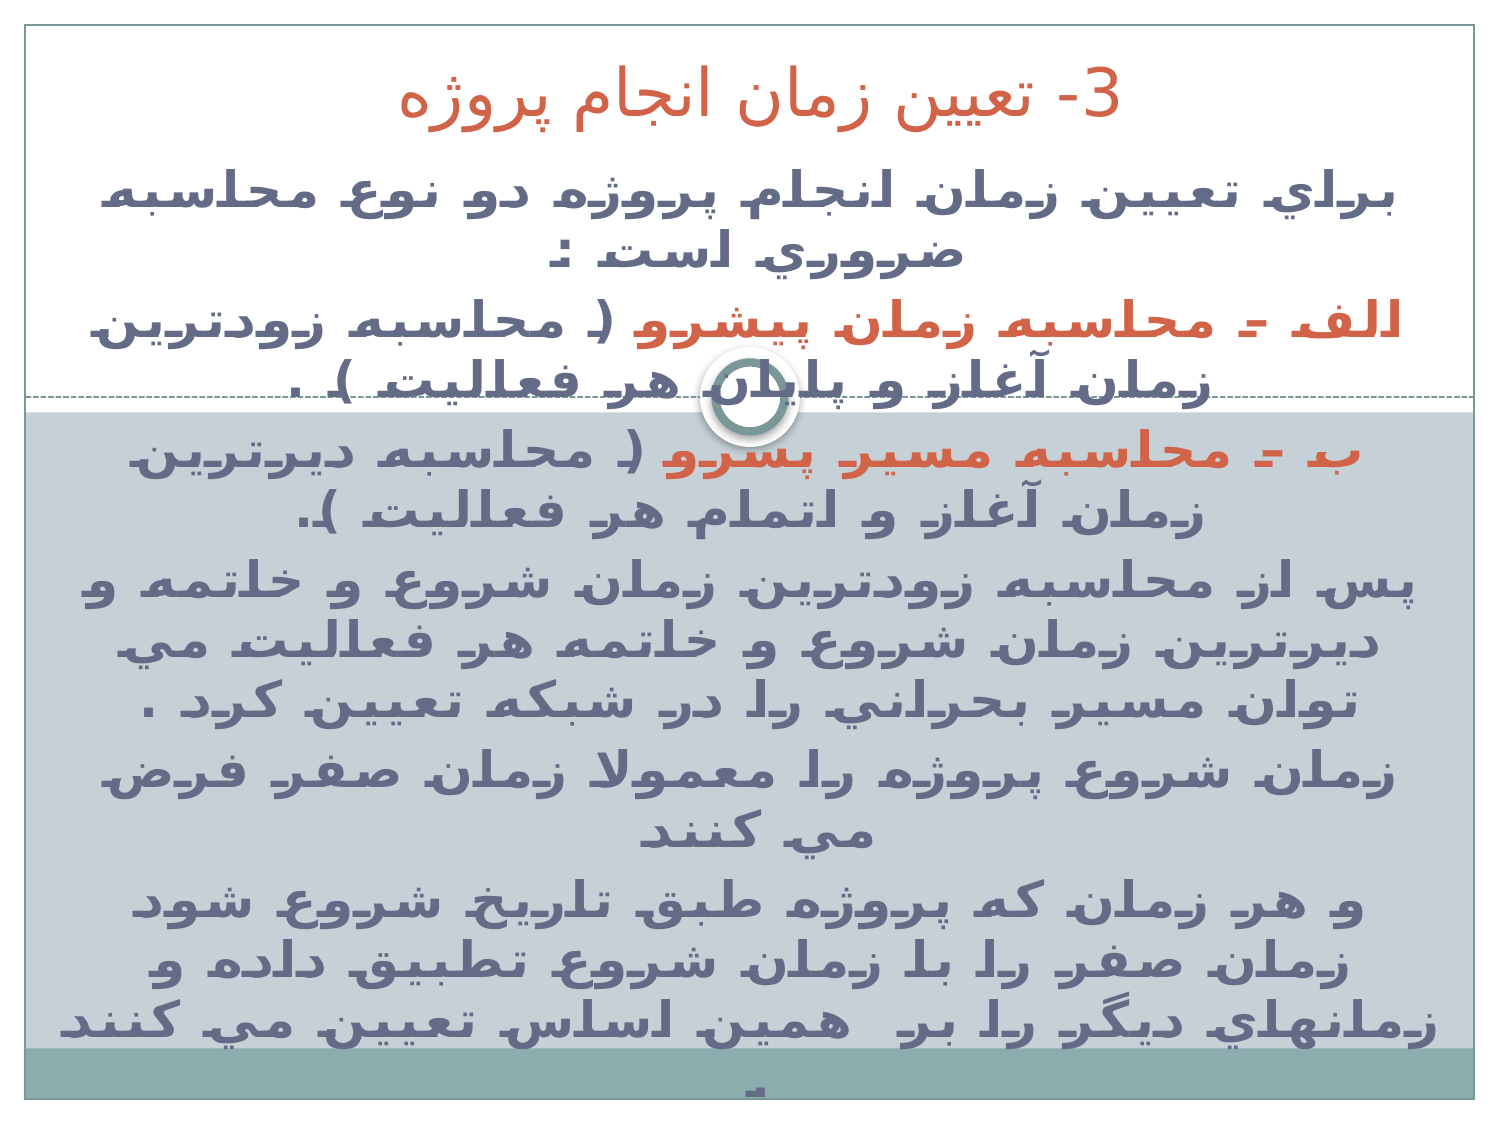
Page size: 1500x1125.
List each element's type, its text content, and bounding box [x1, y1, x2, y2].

subtitle براي تعيين زمان انجام پروژه دو نوع محاسبه ضروري است : الف – محاسبه زمان پيشرو ( محاسبه زودترين زمان آغاز و پايان هر فعاليت ) . ب – محاسبه مسير پسرو ( محاسبه ديرترين زمان آغاز و اتمام هر فعاليت )‌. پس از محاسبه زودترين زمان شروع و خاتمه و ديرترين زمان شروع و خاتمه هر فعاليت مي توان مسير بحراني را در شبكه تعيين كرد . زمان شروع پروژه را معمولا زمان صفر فرض مي كنند و هر زمان كه پروژه طبق تاريخ شروع شود زمان صفر را با زمان شروع تطبيق داده و زمانهاي ديگر را بر همين اساس تعيين مي كنند . [37, 149, 1463, 1125]
title 3- تعيين زمان انجام پروژه [112, 37, 1388, 138]
